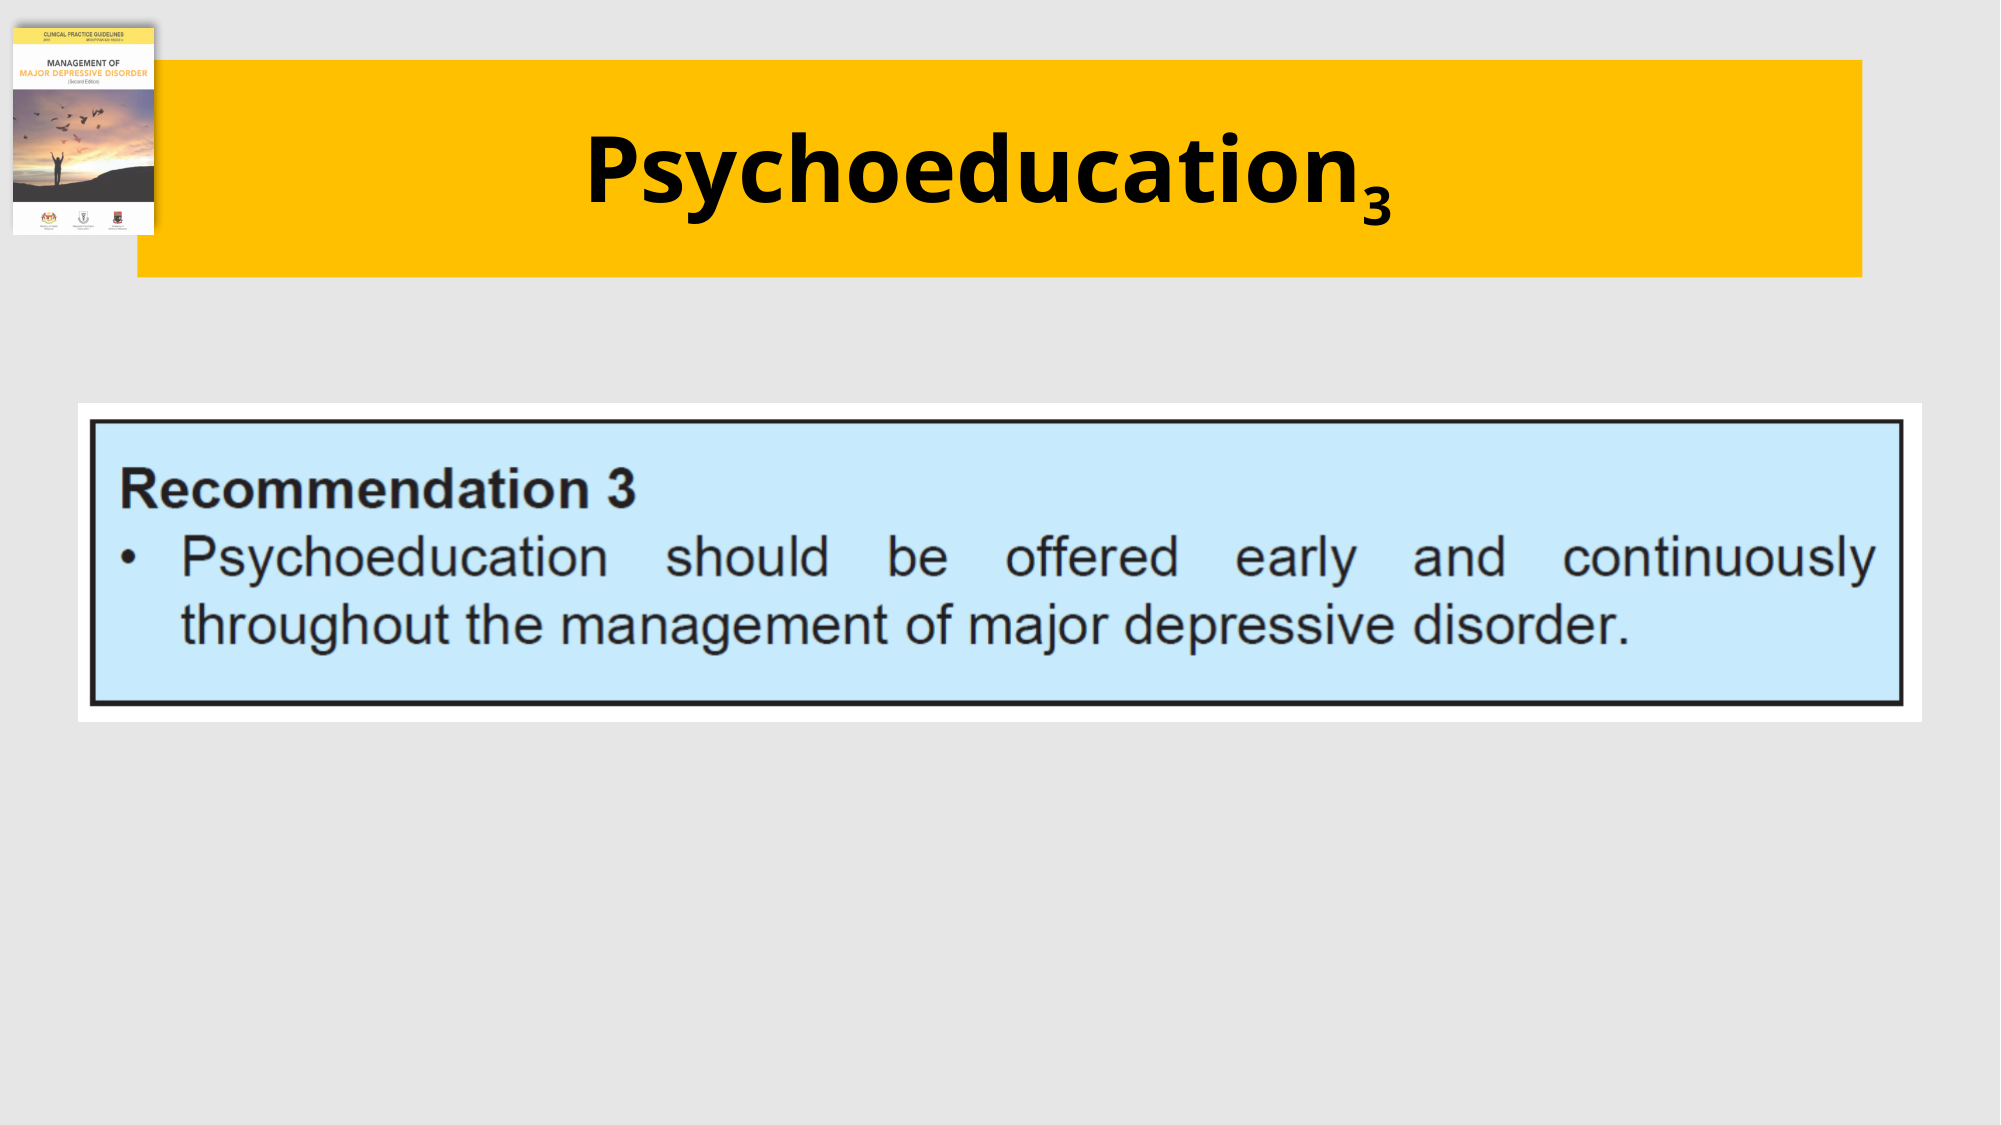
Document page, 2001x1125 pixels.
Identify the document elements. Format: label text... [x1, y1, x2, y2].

picture [78, 403, 1922, 722]
picture [13, 28, 154, 235]
title Psychoeducation3 [137, 59, 1863, 278]
